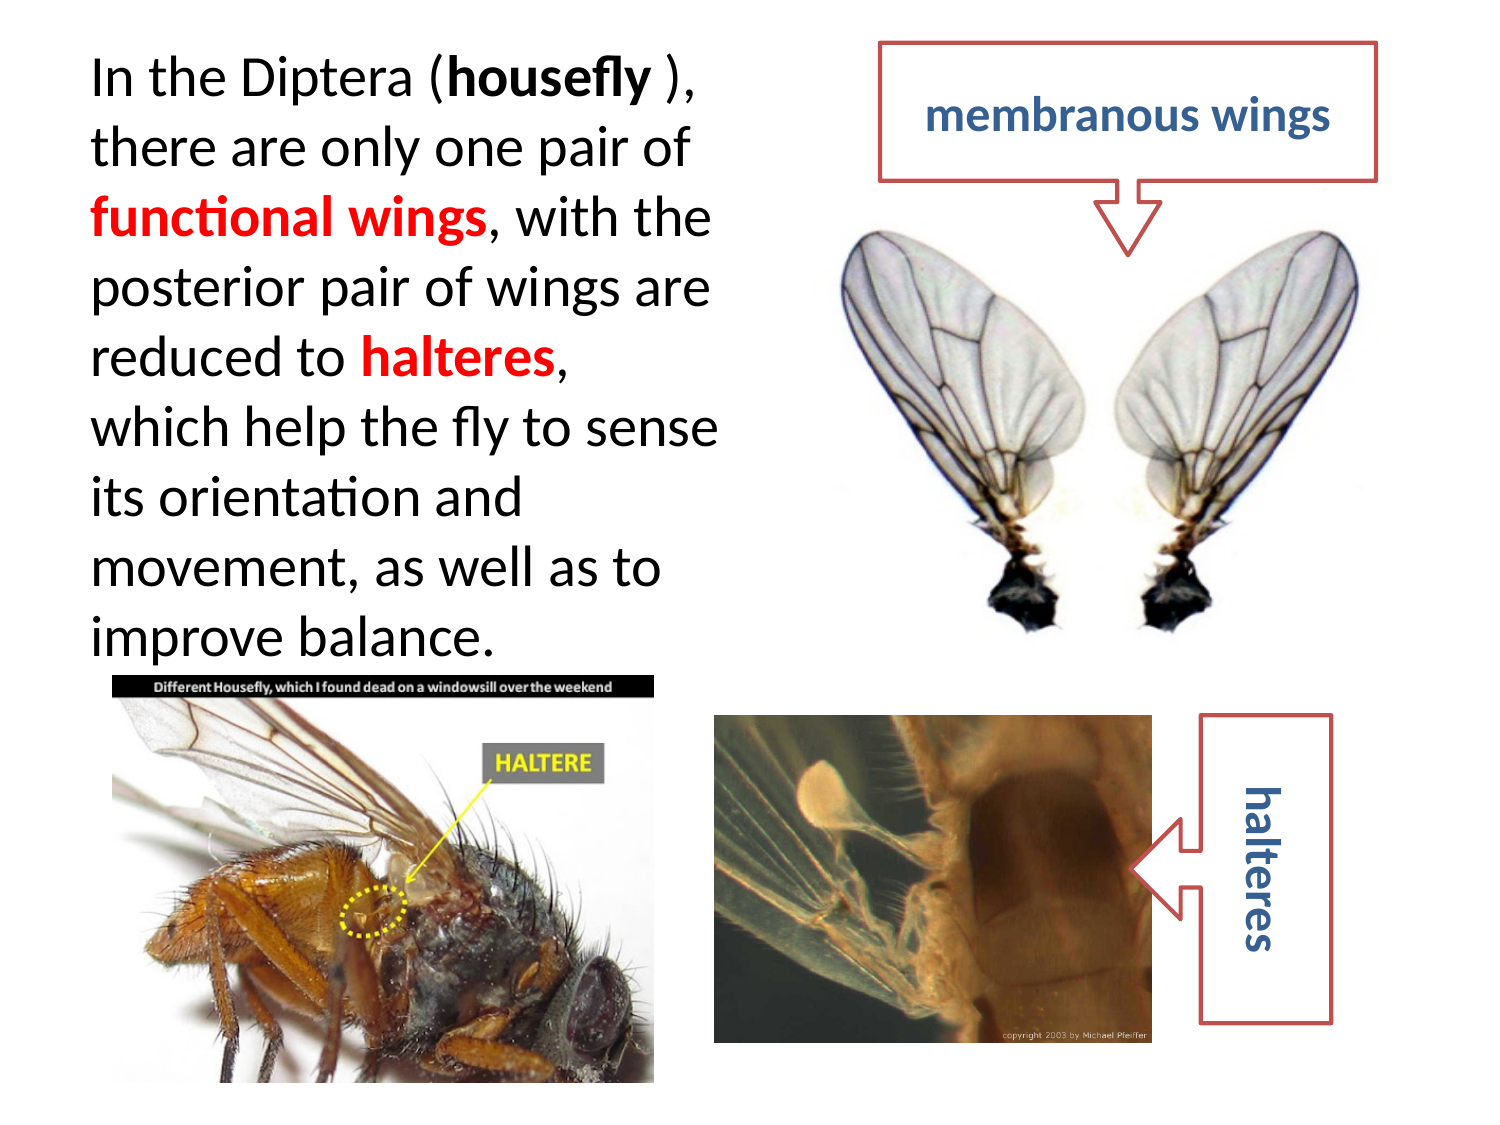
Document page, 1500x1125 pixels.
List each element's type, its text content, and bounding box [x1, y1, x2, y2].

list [785, 148, 1435, 704]
text_box halteres [1156, 713, 1334, 1026]
text_box membranous wings [877, 40, 1379, 147]
picture [714, 714, 1152, 1044]
picture [111, 675, 655, 1083]
list In the Diptera (housefly ), there are only one pair of functional wings, with the posterior pair of wings are reduced to halteres, which help the fly to sense its orientation and movement, as well as to improve balance. [75, 30, 738, 1005]
